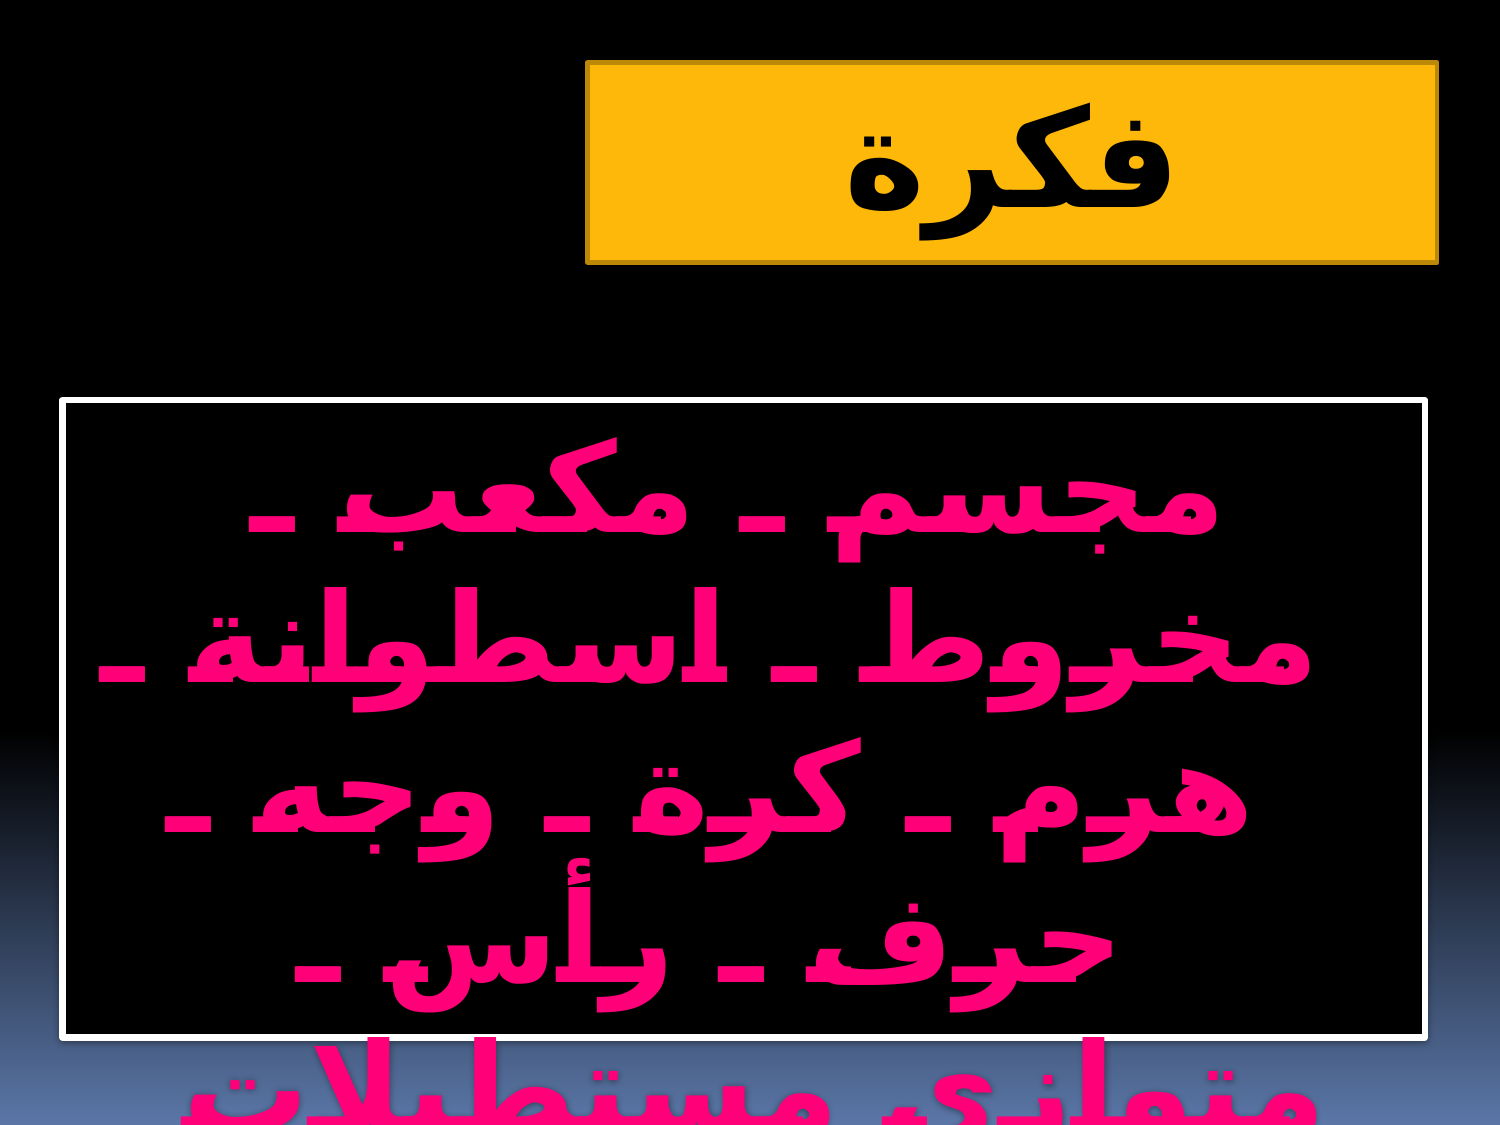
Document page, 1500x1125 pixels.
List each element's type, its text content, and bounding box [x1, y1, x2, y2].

text_box مجسم ـ مكعب ـ مخروط ـ اسطوانة ـ هرم ـ كرة ـ وجه ـ حرف ـ رأس ـ متوازى مستطيلات [59, 397, 1428, 1041]
text_box فكرة الدرس [585, 60, 1439, 265]
